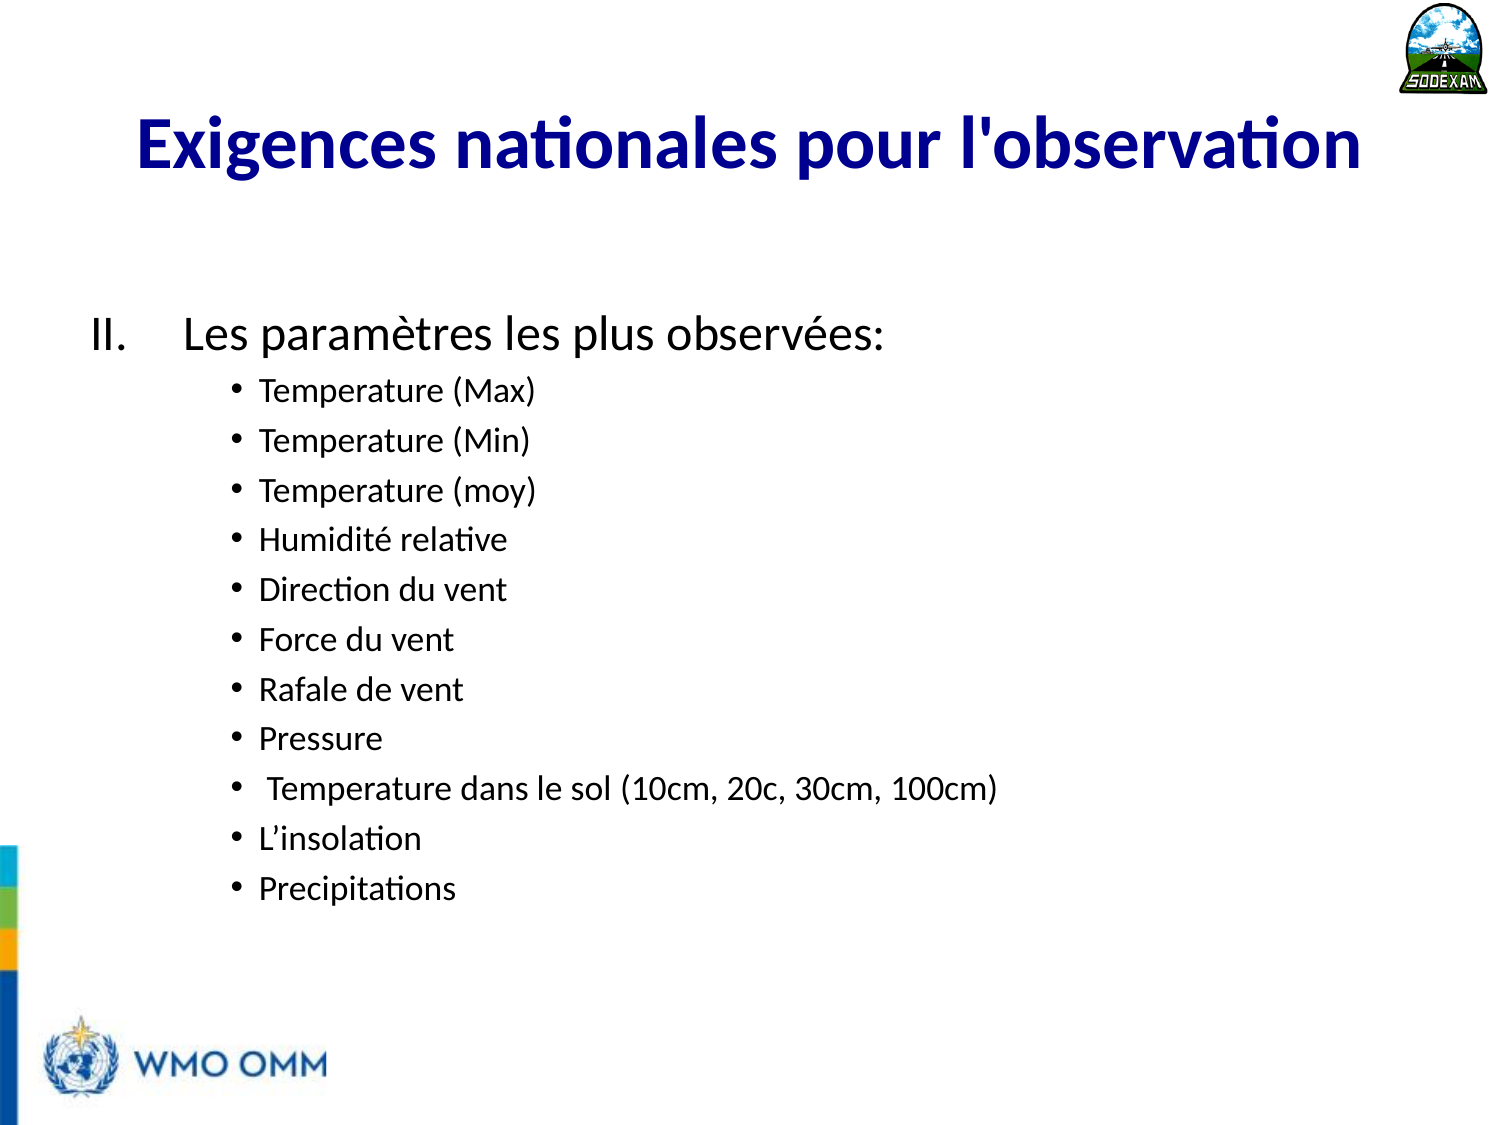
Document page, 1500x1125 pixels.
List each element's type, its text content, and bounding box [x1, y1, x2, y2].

list II. Les paramètres les plus observées: Temperature (Max) Temperature (Min) Temperature (moy) Humidité relative Direction du vent Force du vent Rafale de vent Pressure Temperature dans le sol (10cm, 20c, 30cm, 100cm) L’insolation Precipitations [75, 232, 1425, 1005]
title Exigences nationales pour l'observation [75, 45, 1425, 232]
picture [1392, 2, 1500, 99]
picture [0, 845, 327, 1125]
